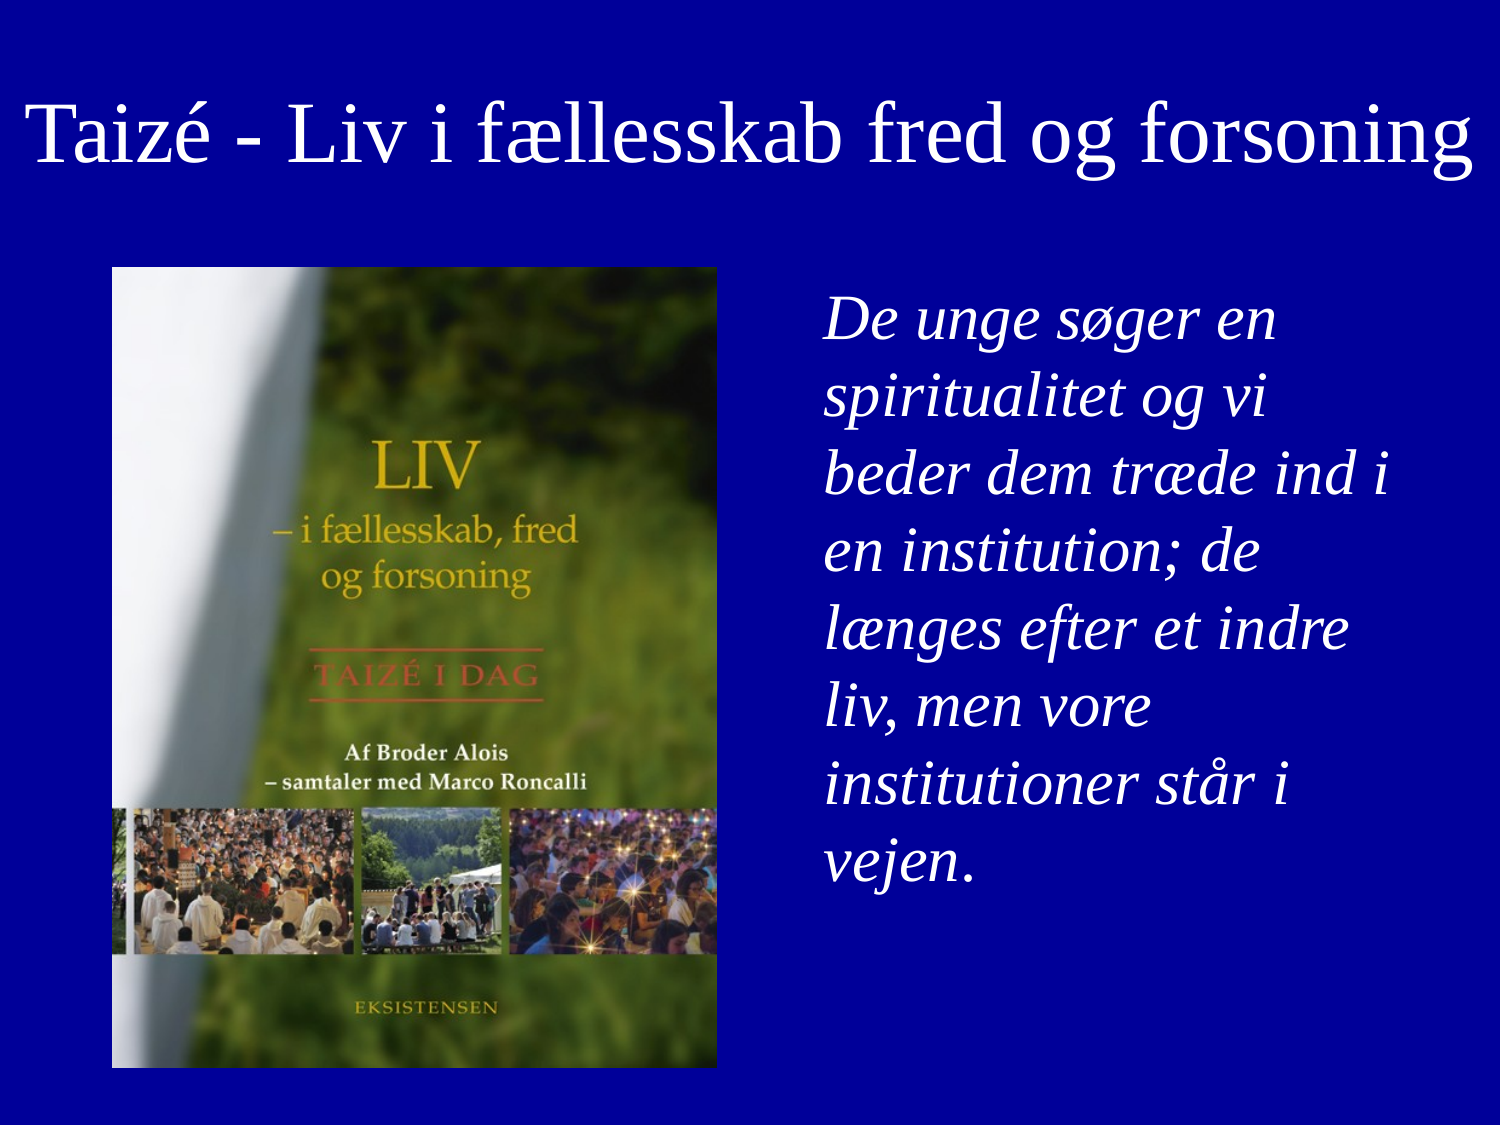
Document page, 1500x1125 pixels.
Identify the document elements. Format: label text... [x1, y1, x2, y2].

list De unge søger en spiritualitet og vi beder dem træde ind i en institution; de længes efter et indre liv, men vore institutioner står i vejen. [809, 267, 1434, 1068]
title Taizé - Liv i fællesskab fred og forsoning [0, 30, 1500, 225]
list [112, 267, 717, 1068]
